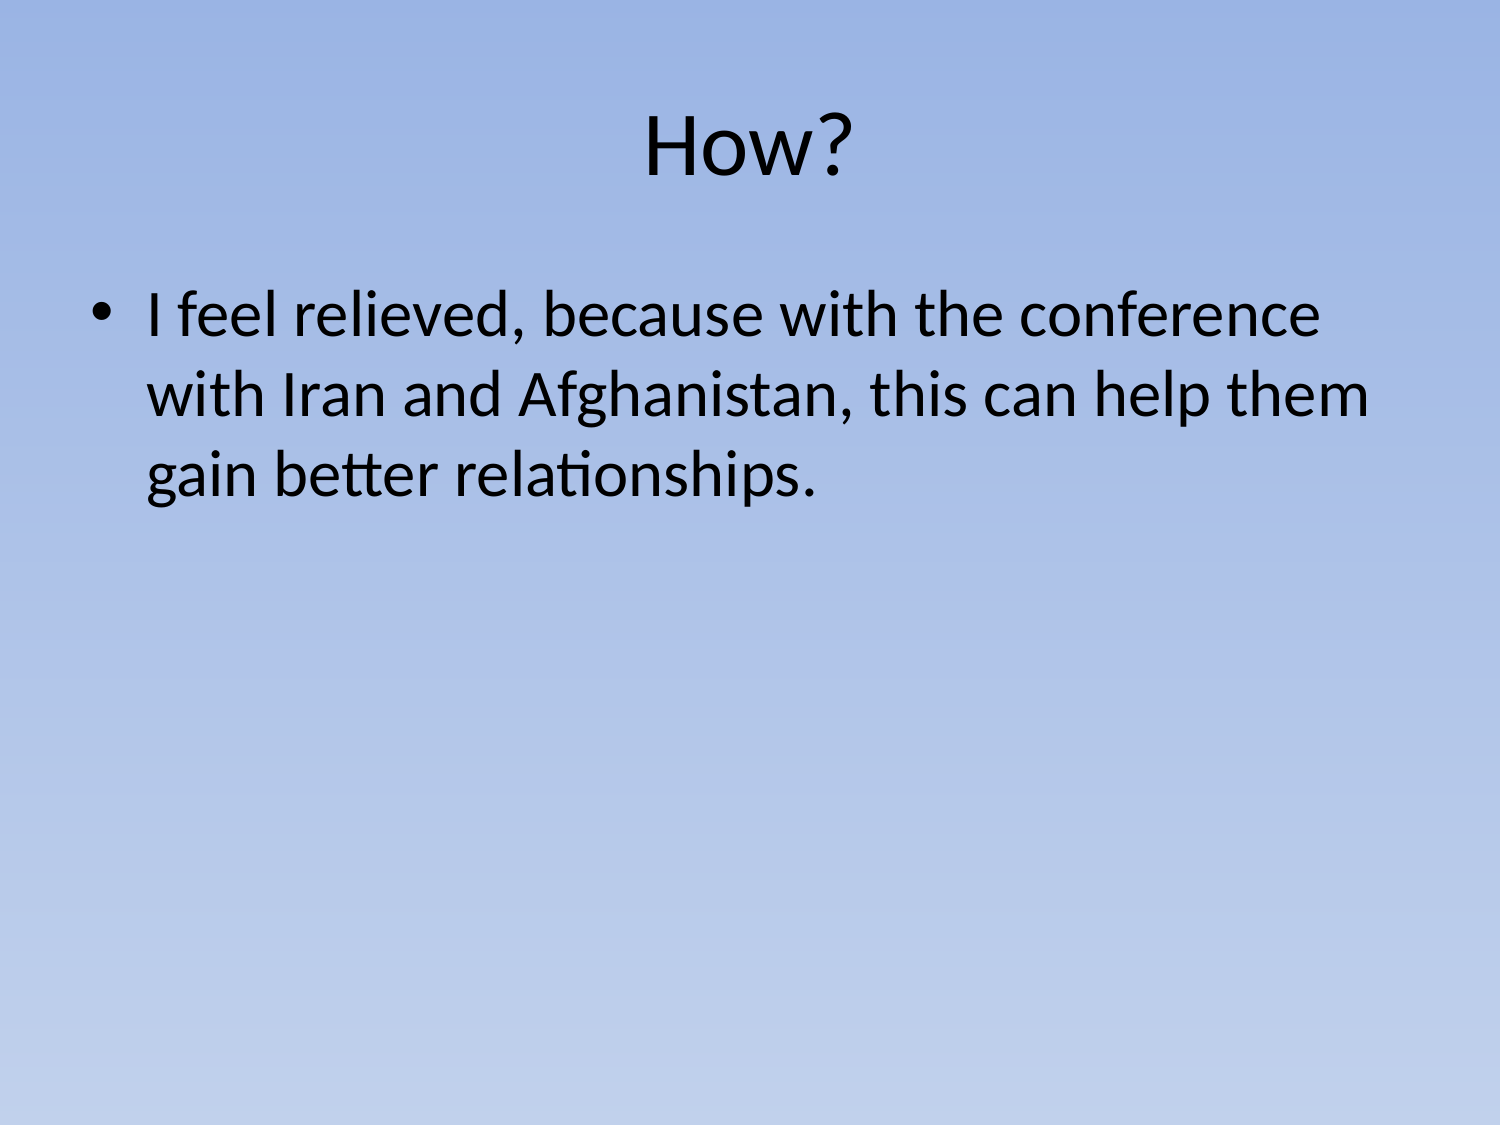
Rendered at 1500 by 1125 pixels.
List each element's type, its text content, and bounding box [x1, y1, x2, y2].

list I feel relieved, because with the conference with Iran and Afghanistan, this can help them gain better relationships. [75, 262, 1425, 1005]
title How? [75, 45, 1425, 233]
